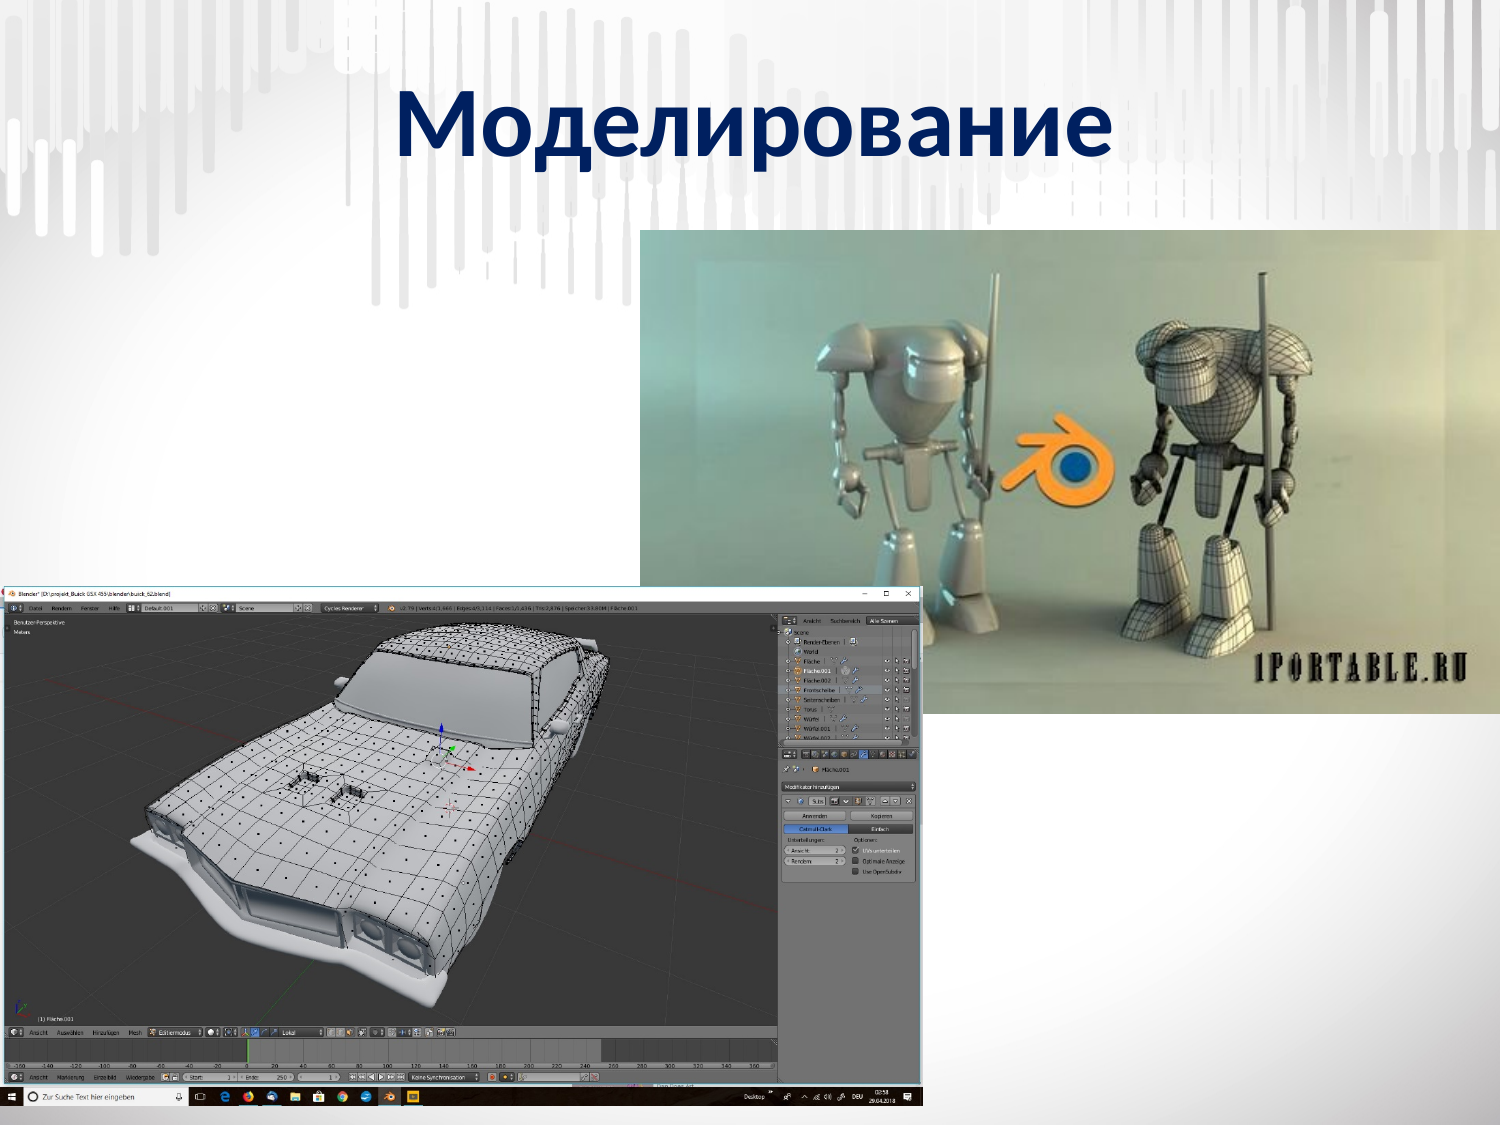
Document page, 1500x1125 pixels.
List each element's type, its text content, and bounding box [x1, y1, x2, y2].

title Моделирование [107, 58, 1402, 190]
picture [0, 0, 1500, 1125]
